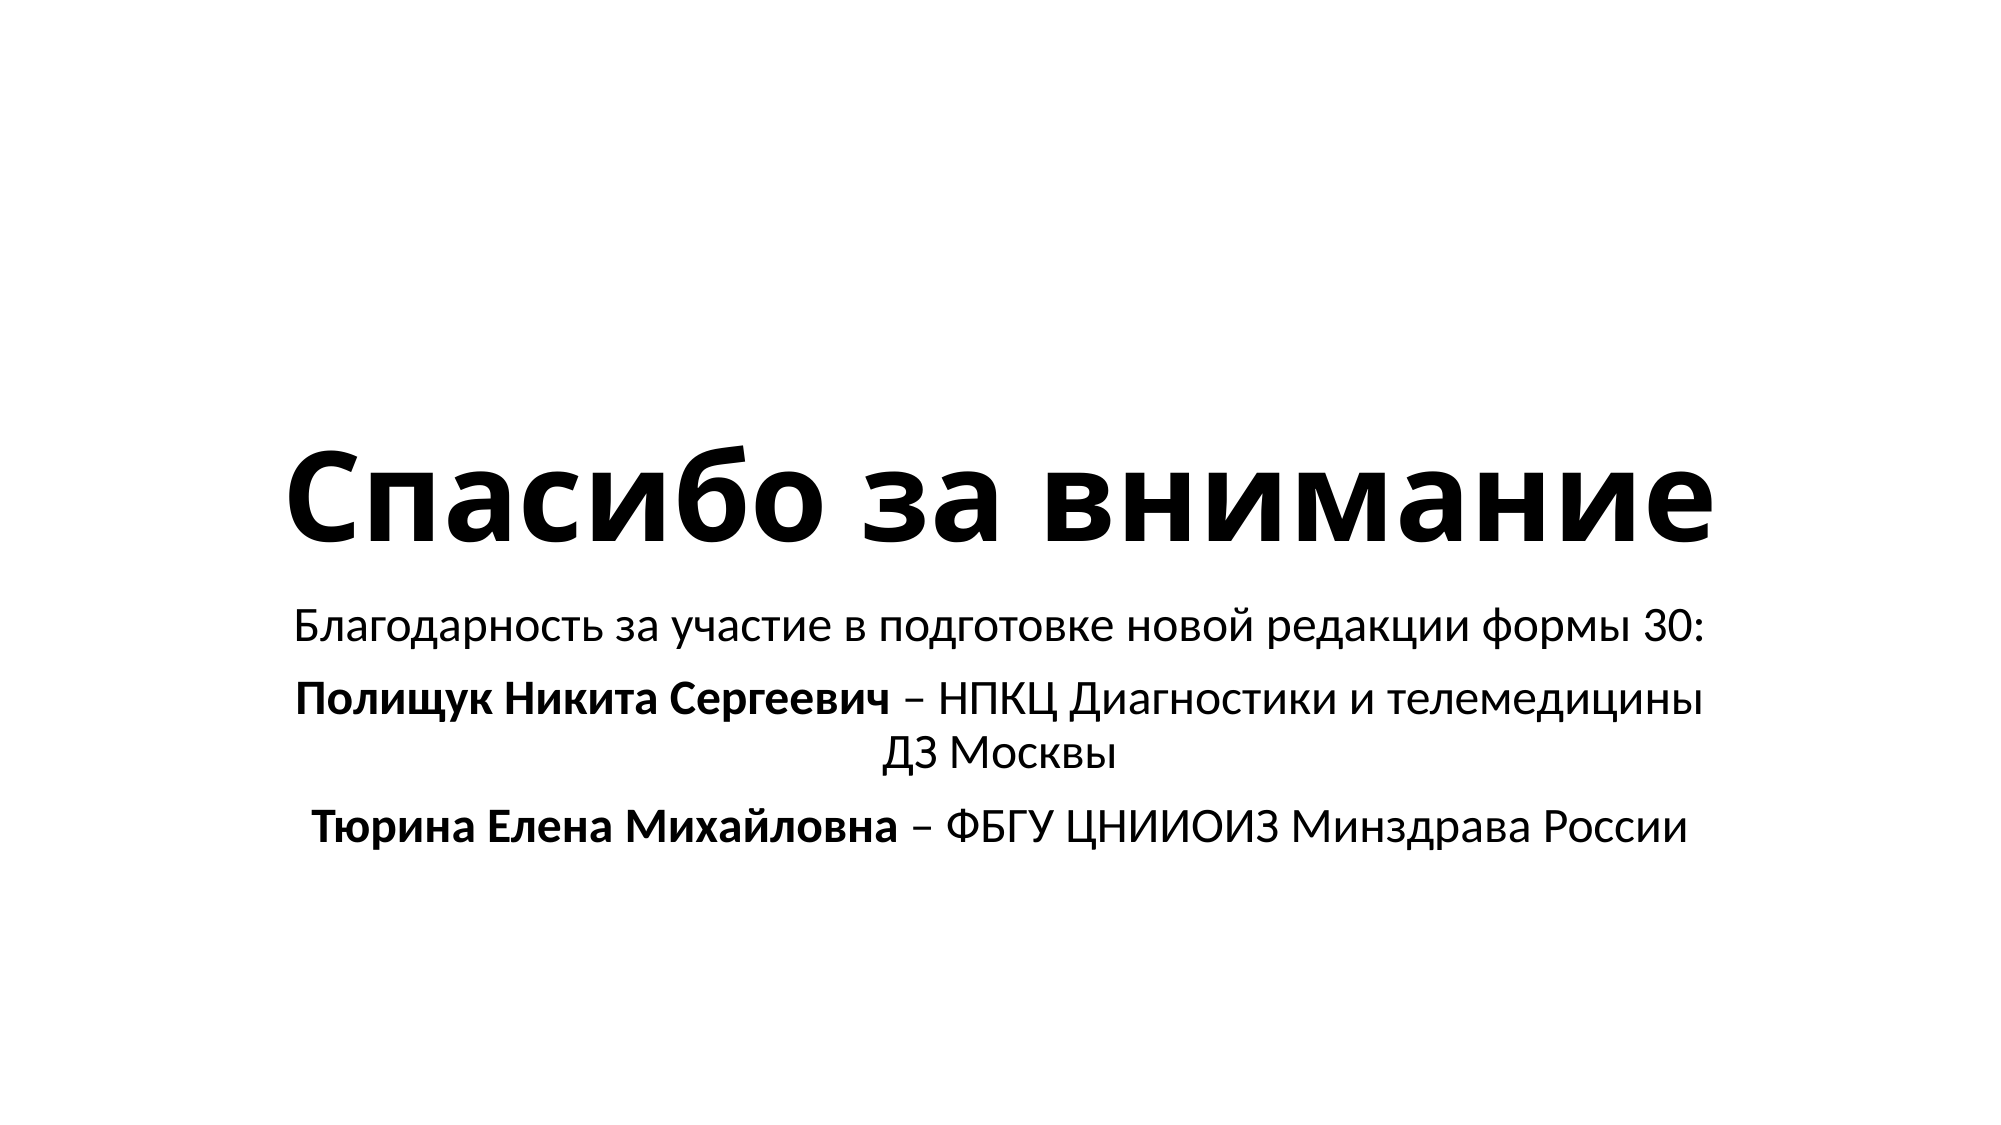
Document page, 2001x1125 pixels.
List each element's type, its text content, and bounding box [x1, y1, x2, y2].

subtitle Благодарность за участие в подготовке новой редакции формы 30: Полищук Никита Сергеевич – НПКЦ Диагностики и телемедицины ДЗ Москвы Тюрина Елена Михайловна – ФБГУ ЦНИИОИЗ Минздрава России [249, 590, 1750, 863]
title Спасибо за внимание [249, 184, 1750, 576]
